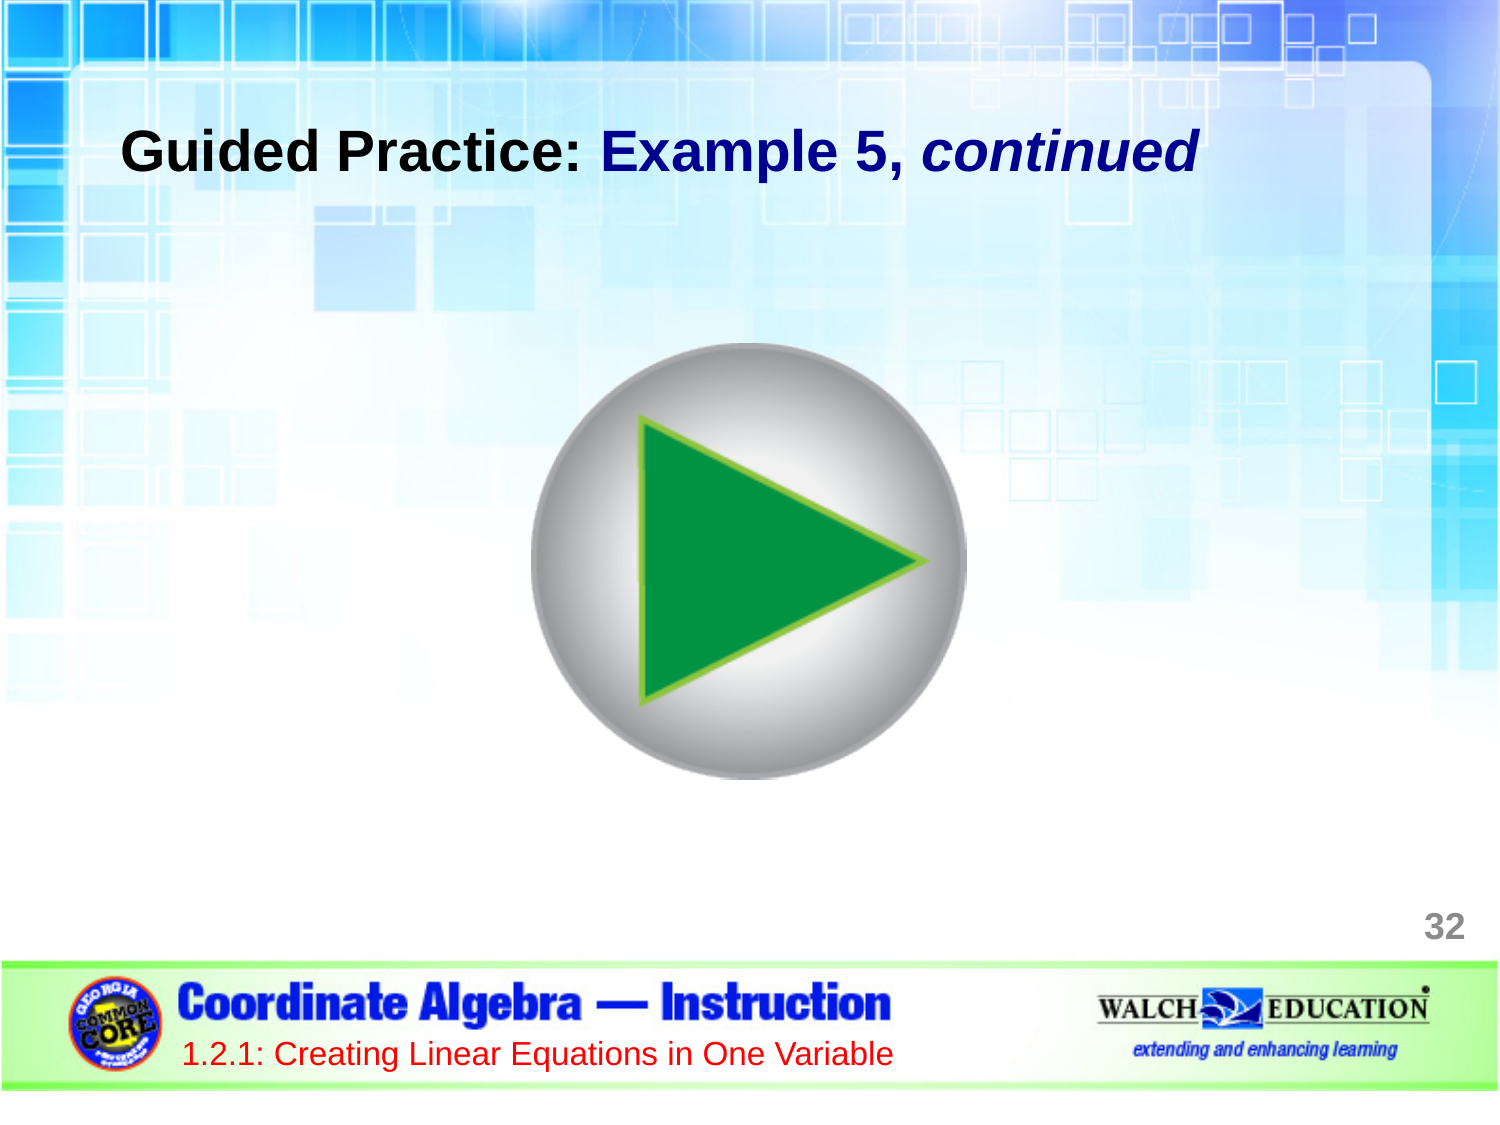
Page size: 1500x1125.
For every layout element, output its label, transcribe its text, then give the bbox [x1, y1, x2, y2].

slide_number 32 [1361, 901, 1481, 949]
list 1.2.1: Creating Linear Equations in One Variable [166, 1024, 1074, 1069]
subtitle Guided Practice: Example 5, continued [105, 105, 1394, 925]
picture [1, 0, 1500, 1091]
